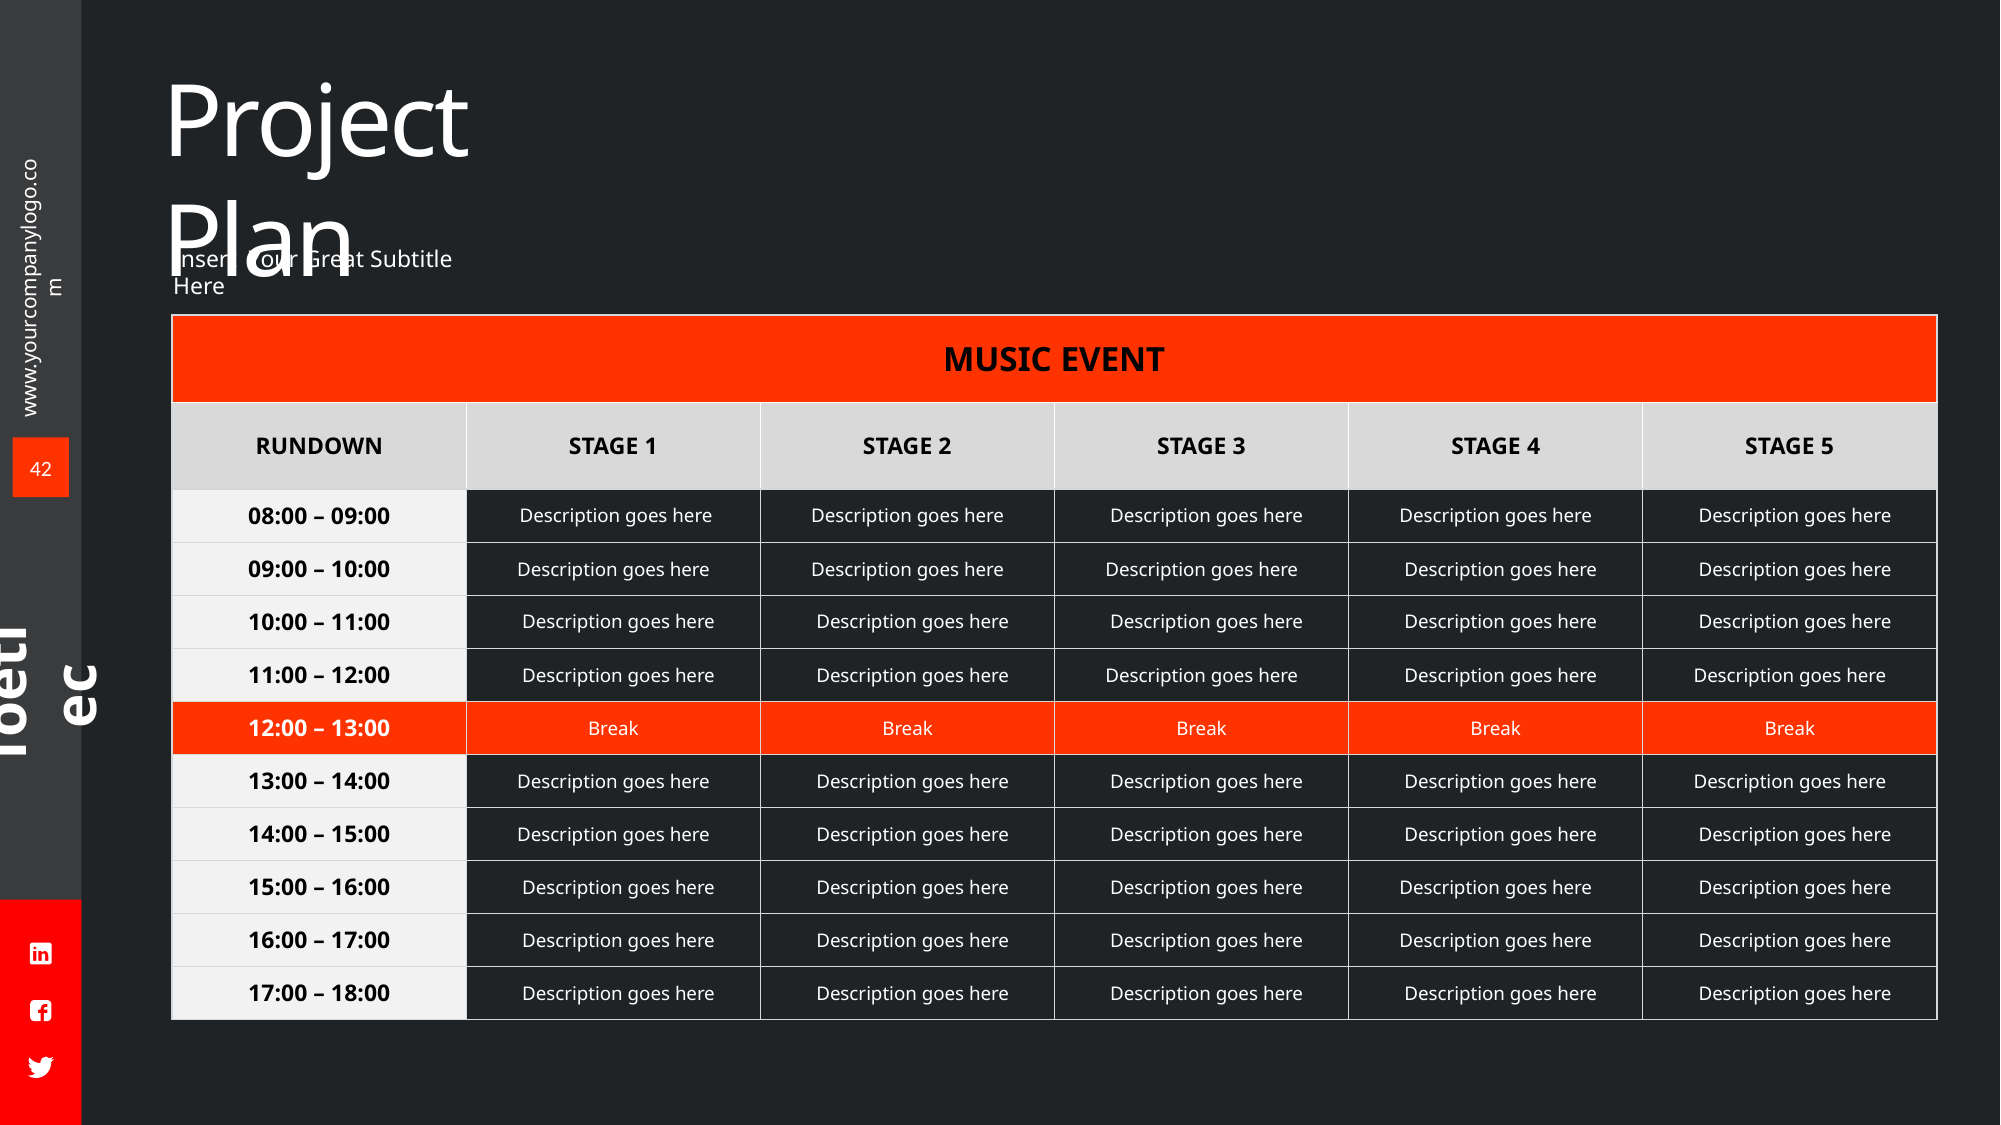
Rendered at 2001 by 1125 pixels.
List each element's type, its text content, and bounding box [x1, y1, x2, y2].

table_cell Description goes here [1055, 808, 1348, 860]
table_cell Description goes here [1055, 649, 1348, 701]
table_cell 13:00 – 14:00 [173, 755, 466, 807]
table_cell 11:00 – 12:00 [173, 649, 466, 701]
table_cell Description goes here [761, 808, 1054, 860]
table_cell Description goes here [467, 649, 760, 701]
table_cell Description goes here [761, 967, 1054, 1019]
table_cell Description goes here [761, 543, 1054, 595]
table_cell Description goes here [761, 914, 1054, 966]
table_cell Description goes here [761, 649, 1054, 701]
table_cell Description goes here [467, 755, 760, 807]
table_cell Description goes here [1055, 543, 1348, 595]
table_cell 10:00 – 11:00 [173, 596, 466, 648]
table_cell Break [1055, 702, 1348, 754]
table_cell 16:00 – 17:00 [173, 914, 466, 966]
table_cell Break [761, 702, 1054, 754]
table_cell Description goes here [467, 914, 760, 966]
table_cell STAGE 5 [1643, 403, 1936, 488]
table_cell Description goes here [467, 596, 760, 648]
table_cell Description goes here [1643, 596, 1936, 648]
table_cell Description goes here [1349, 861, 1642, 913]
table_cell Description goes here [761, 490, 1054, 542]
table_cell Description goes here [1349, 596, 1642, 648]
table_cell RUNDOWN [173, 403, 466, 488]
table_cell Description goes here [1055, 914, 1348, 966]
table_cell Break [1643, 702, 1936, 754]
table_cell Description goes here [467, 808, 760, 860]
table_cell Description goes here [1349, 755, 1642, 807]
table_cell Description goes here [761, 861, 1054, 913]
slide_number 42 [12, 437, 69, 498]
table_cell Description goes here [1643, 543, 1936, 595]
table_cell STAGE 1 [467, 403, 760, 488]
table_cell Break [467, 702, 760, 754]
table_cell Description goes here [467, 861, 760, 913]
table_cell Description goes here [1643, 967, 1936, 1019]
table_cell Description goes here [1349, 543, 1642, 595]
table_cell Description goes here [1349, 914, 1642, 966]
table_cell 09:00 – 10:00 [173, 543, 466, 595]
table_cell Description goes here [467, 967, 760, 1019]
table_cell STAGE 2 [761, 403, 1054, 488]
table_cell Description goes here [1055, 490, 1348, 542]
table_cell Break [1349, 702, 1642, 754]
table_cell Description goes here [1643, 755, 1936, 807]
table_cell Description goes here [1349, 808, 1642, 860]
table_cell Description goes here [467, 543, 760, 595]
table_cell STAGE 3 [1055, 403, 1348, 488]
table_cell STAGE 4 [1349, 403, 1642, 488]
table_cell 15:00 – 16:00 [173, 861, 466, 913]
table_cell Description goes here [761, 755, 1054, 807]
table_cell Description goes here [1643, 808, 1936, 860]
table_cell Description goes here [1643, 649, 1936, 701]
table_cell Description goes here [467, 490, 760, 542]
table_cell Description goes here [1055, 861, 1348, 913]
table_cell Description goes here [1643, 861, 1936, 913]
table_cell 08:00 – 09:00 [173, 490, 466, 542]
table_cell 17:00 – 18:00 [173, 967, 466, 1019]
table_header MUSIC EVENT [173, 316, 1936, 402]
table_cell Description goes here [1643, 490, 1936, 542]
table_cell Description goes here [761, 596, 1054, 648]
table_cell Description goes here [1055, 967, 1348, 1019]
table_cell Description goes here [1349, 967, 1642, 1019]
text_box Insert Your Great Subtitle Here [158, 237, 512, 307]
table_cell 14:00 – 15:00 [173, 808, 466, 860]
table_cell 12:00 – 13:00 [173, 702, 466, 754]
table_cell Description goes here [1349, 649, 1642, 701]
table_cell Description goes here [1349, 490, 1642, 542]
table_cell Description goes here [1055, 755, 1348, 807]
table_cell Description goes here [1055, 596, 1348, 648]
table_cell Description goes here [1643, 914, 1936, 966]
text_box Project Plan [147, 116, 677, 236]
